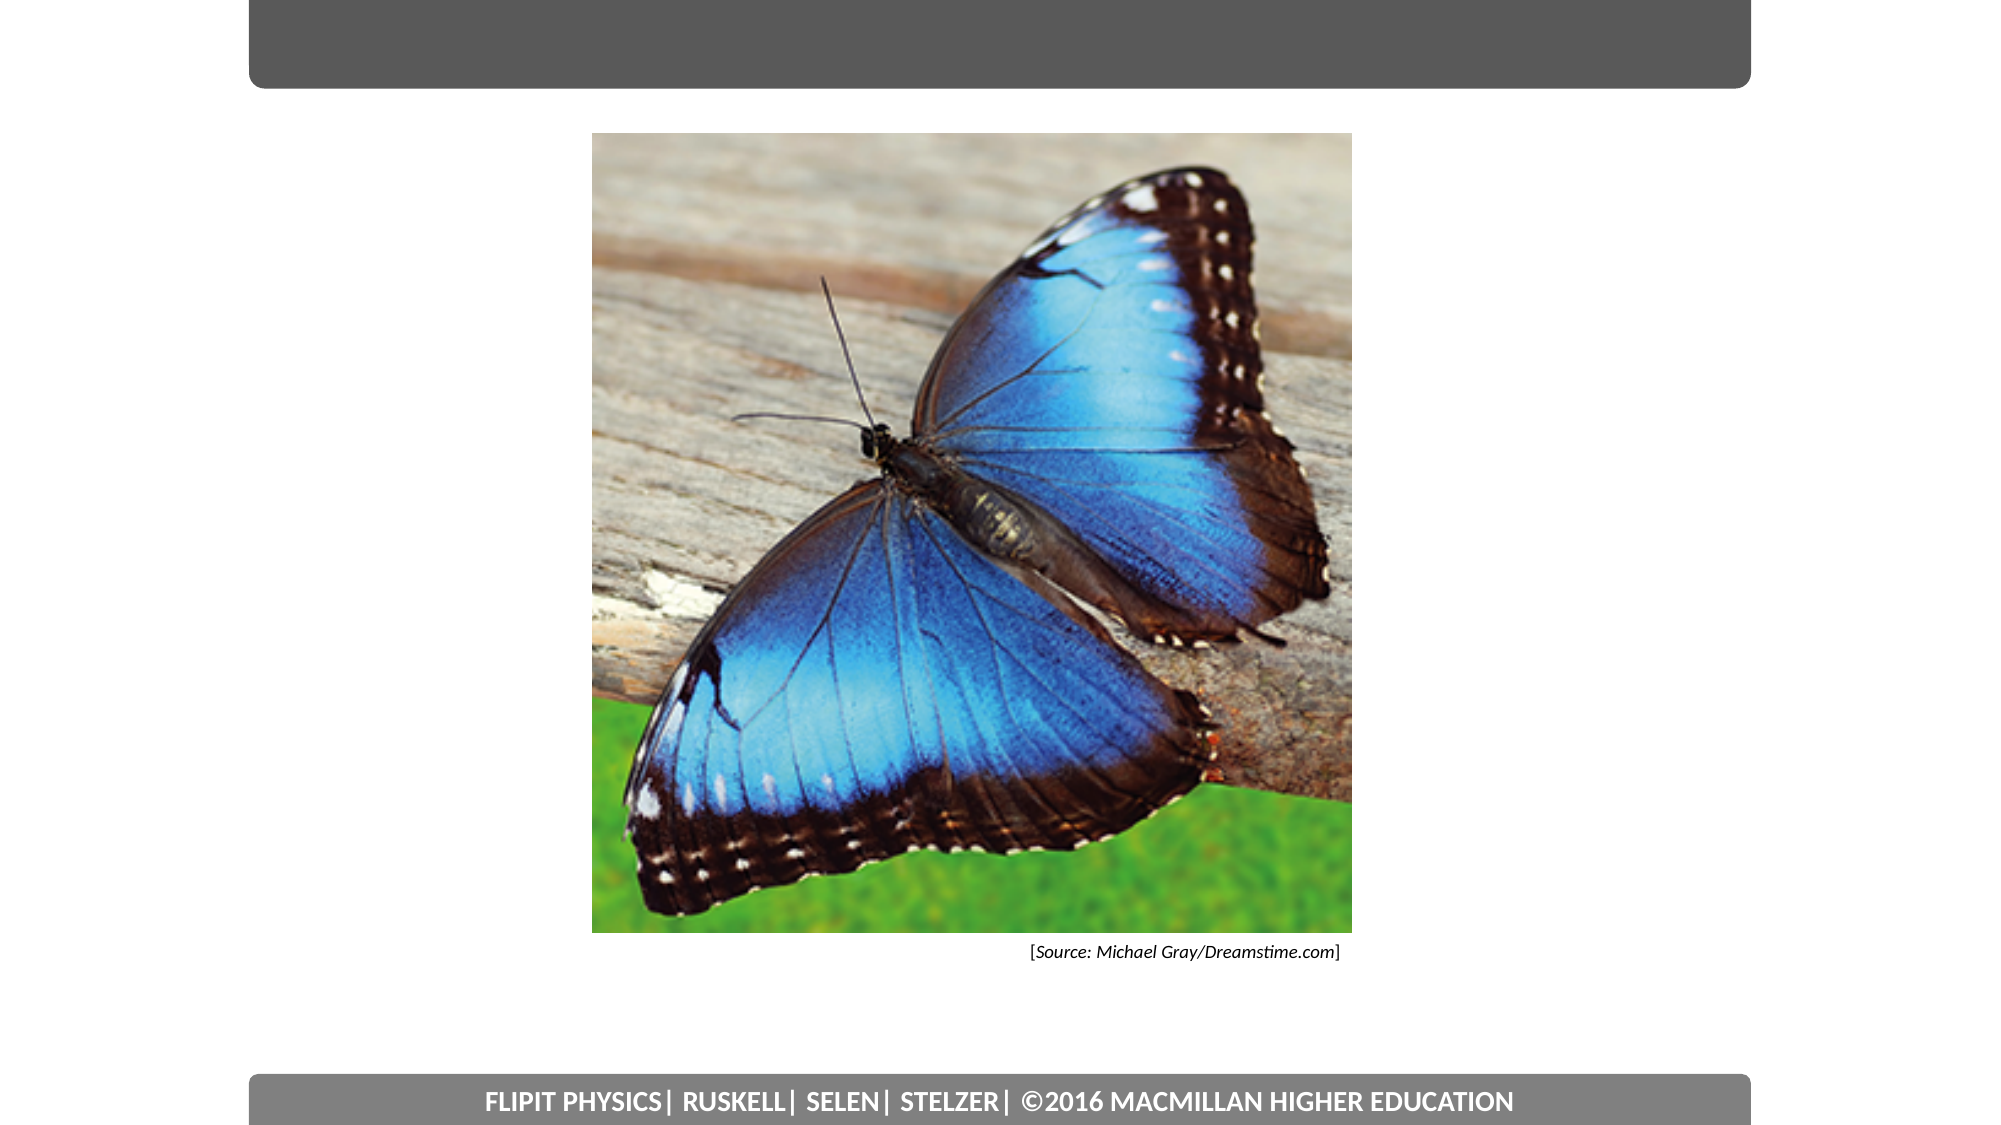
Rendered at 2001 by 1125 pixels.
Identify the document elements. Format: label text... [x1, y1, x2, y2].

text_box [249, 1074, 1750, 1125]
text_box [Source: Michael Gray/Dreamstime.com] [1015, 932, 1400, 970]
picture [592, 133, 1352, 933]
text_box [248, 0, 1752, 89]
